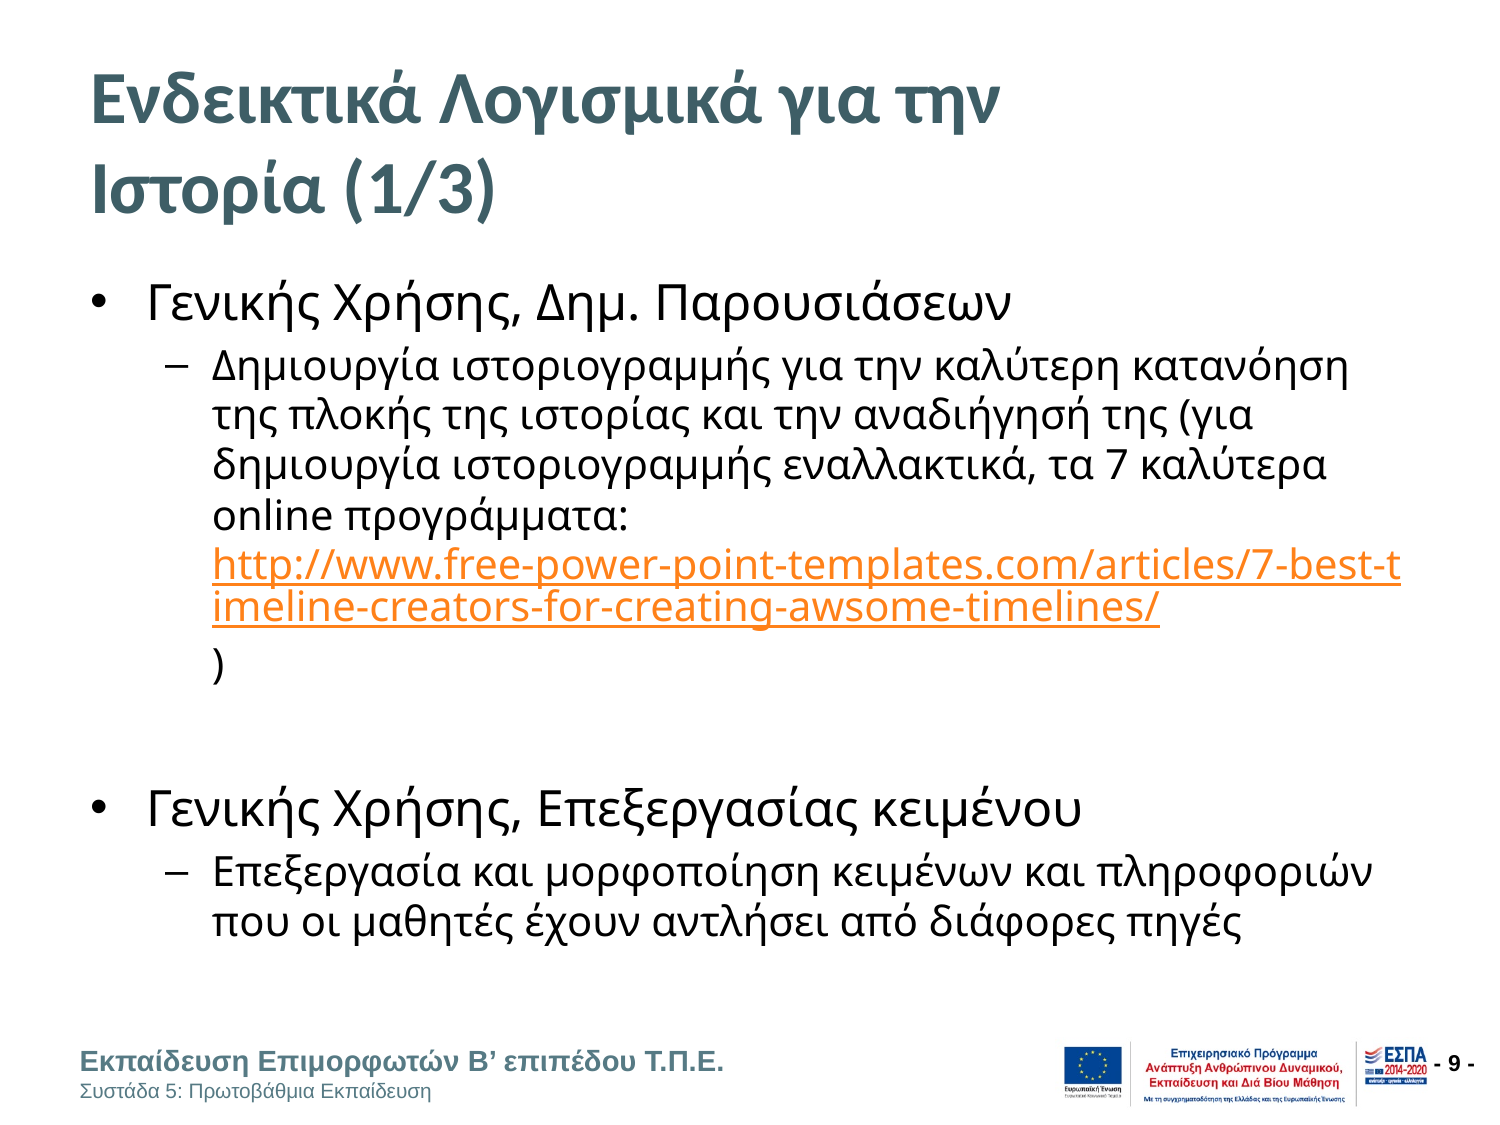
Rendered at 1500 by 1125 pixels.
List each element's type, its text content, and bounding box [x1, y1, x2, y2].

picture [1055, 1037, 1436, 1111]
list Γενικής Χρήσης, Δημ. Παρουσιάσεων Δημιουργία ιστοριογραμμής για την καλύτερη κατανόηση της πλοκής της ιστορίας και την αναδιήγησή της (για δημιουργία ιστοριογραμμής εναλλακτικά, τα 7 καλύτερα online προγράμματα: http://www.free-power-point-templates.com/articles/7-best-timeline-creators-for-creating-awsome-timelines/) Γενικής Χρήσης, Επεξεργασίας κειμένου Επεξεργασία και μορφοποίηση κειμένων και πληροφοριών που οι μαθητές έχουν αντλήσει από διάφορες πηγές [75, 262, 1425, 1024]
title Ενδεικτικά Λογισμικά για την Ιστορία (1/3) [75, 45, 1247, 233]
